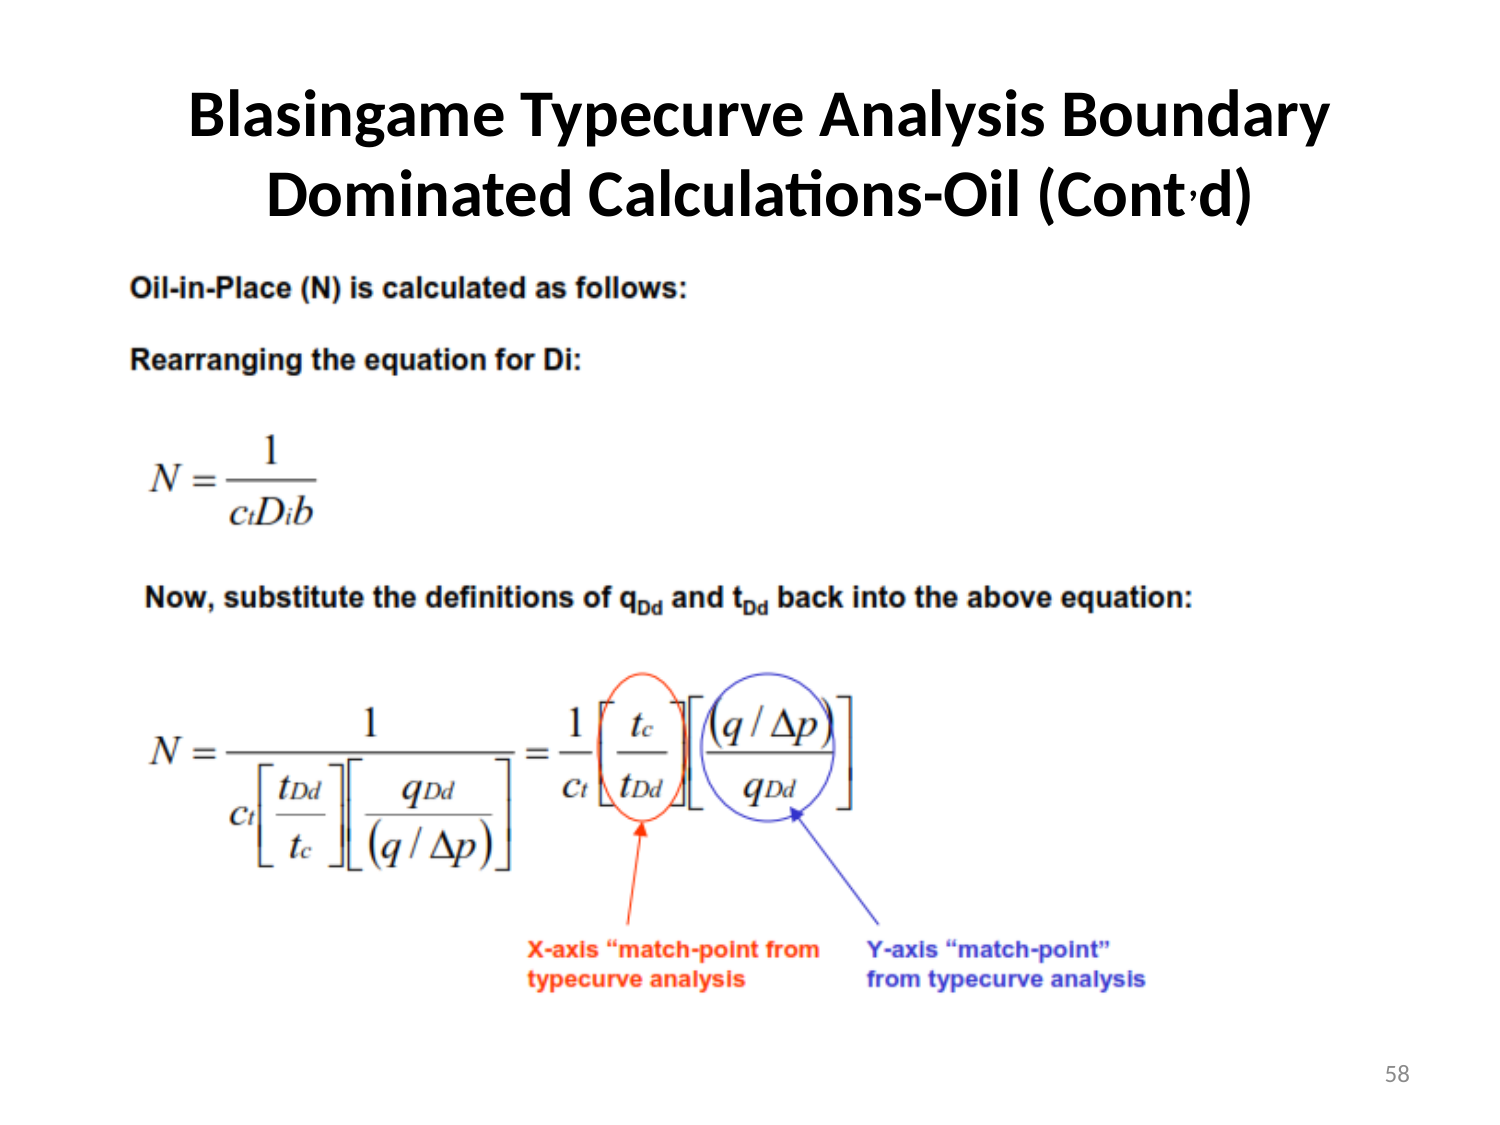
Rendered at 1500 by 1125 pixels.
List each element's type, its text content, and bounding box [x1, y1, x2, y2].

picture [79, 237, 1459, 1016]
text_box Blasingame Typecurve Analysis Boundary Dominated Calculations-Oil (Cont,d) [83, 62, 1438, 235]
slide_number 58 [1074, 1042, 1425, 1103]
